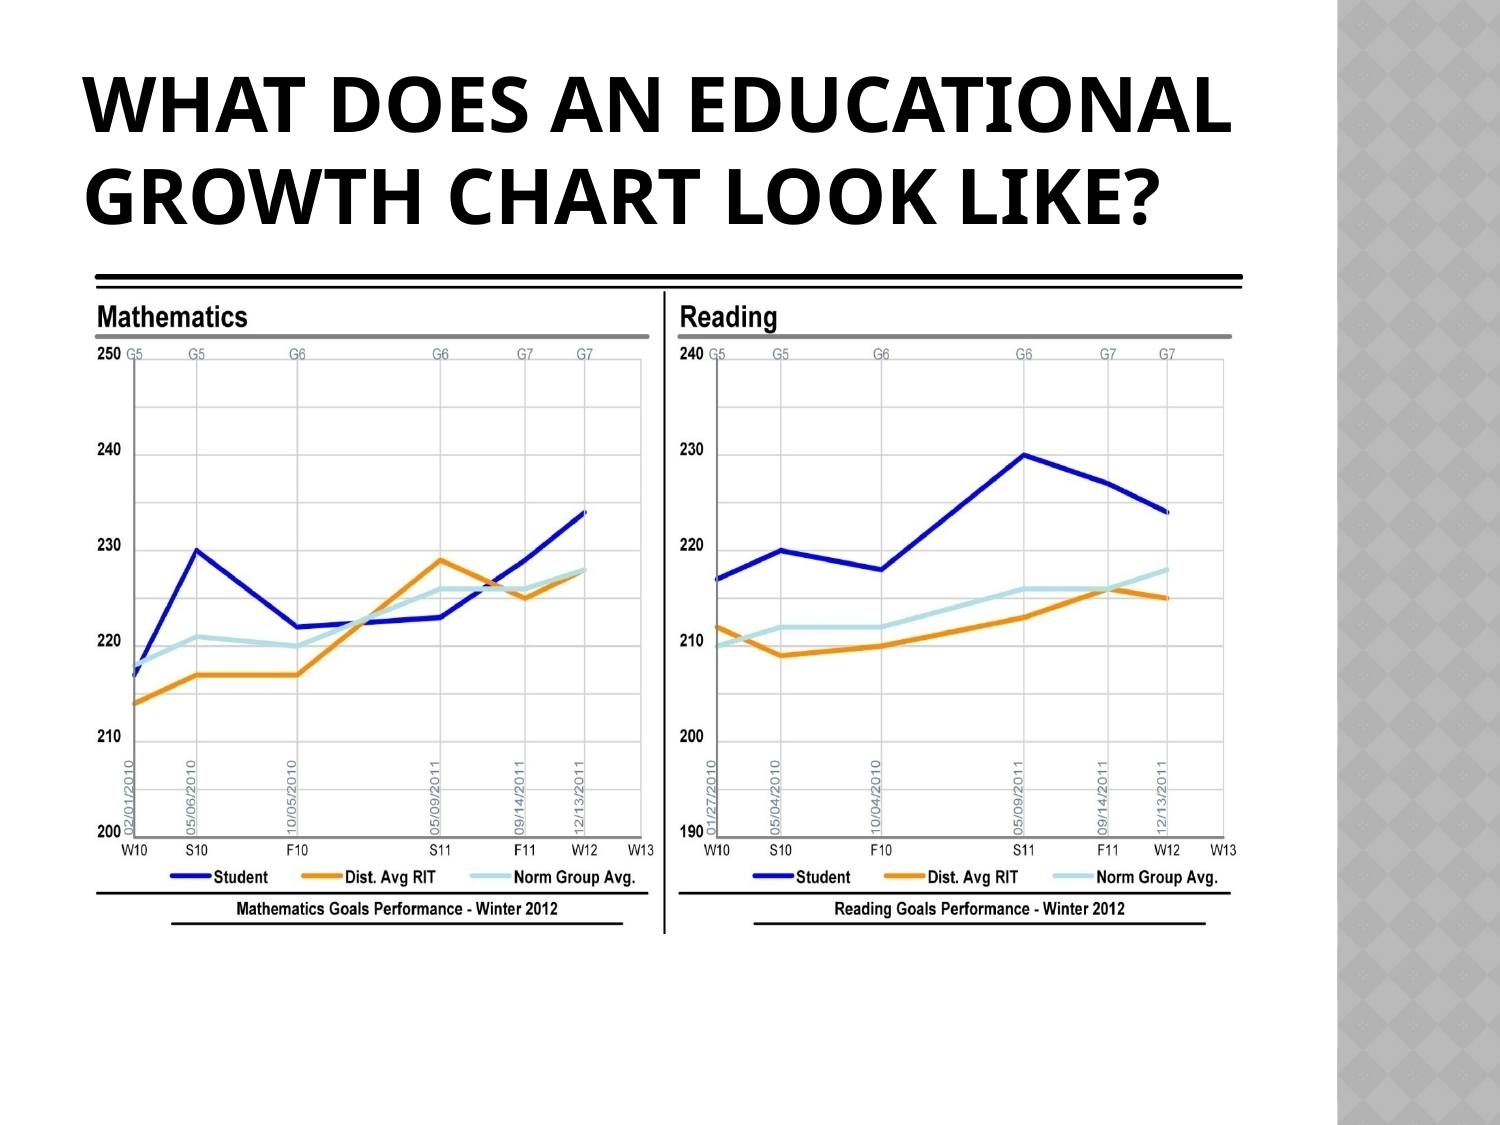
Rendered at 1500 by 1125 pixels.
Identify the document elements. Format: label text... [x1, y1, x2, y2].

title What does An Educational GROWTH Chart Look like? [75, 52, 1263, 240]
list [94, 274, 1244, 934]
